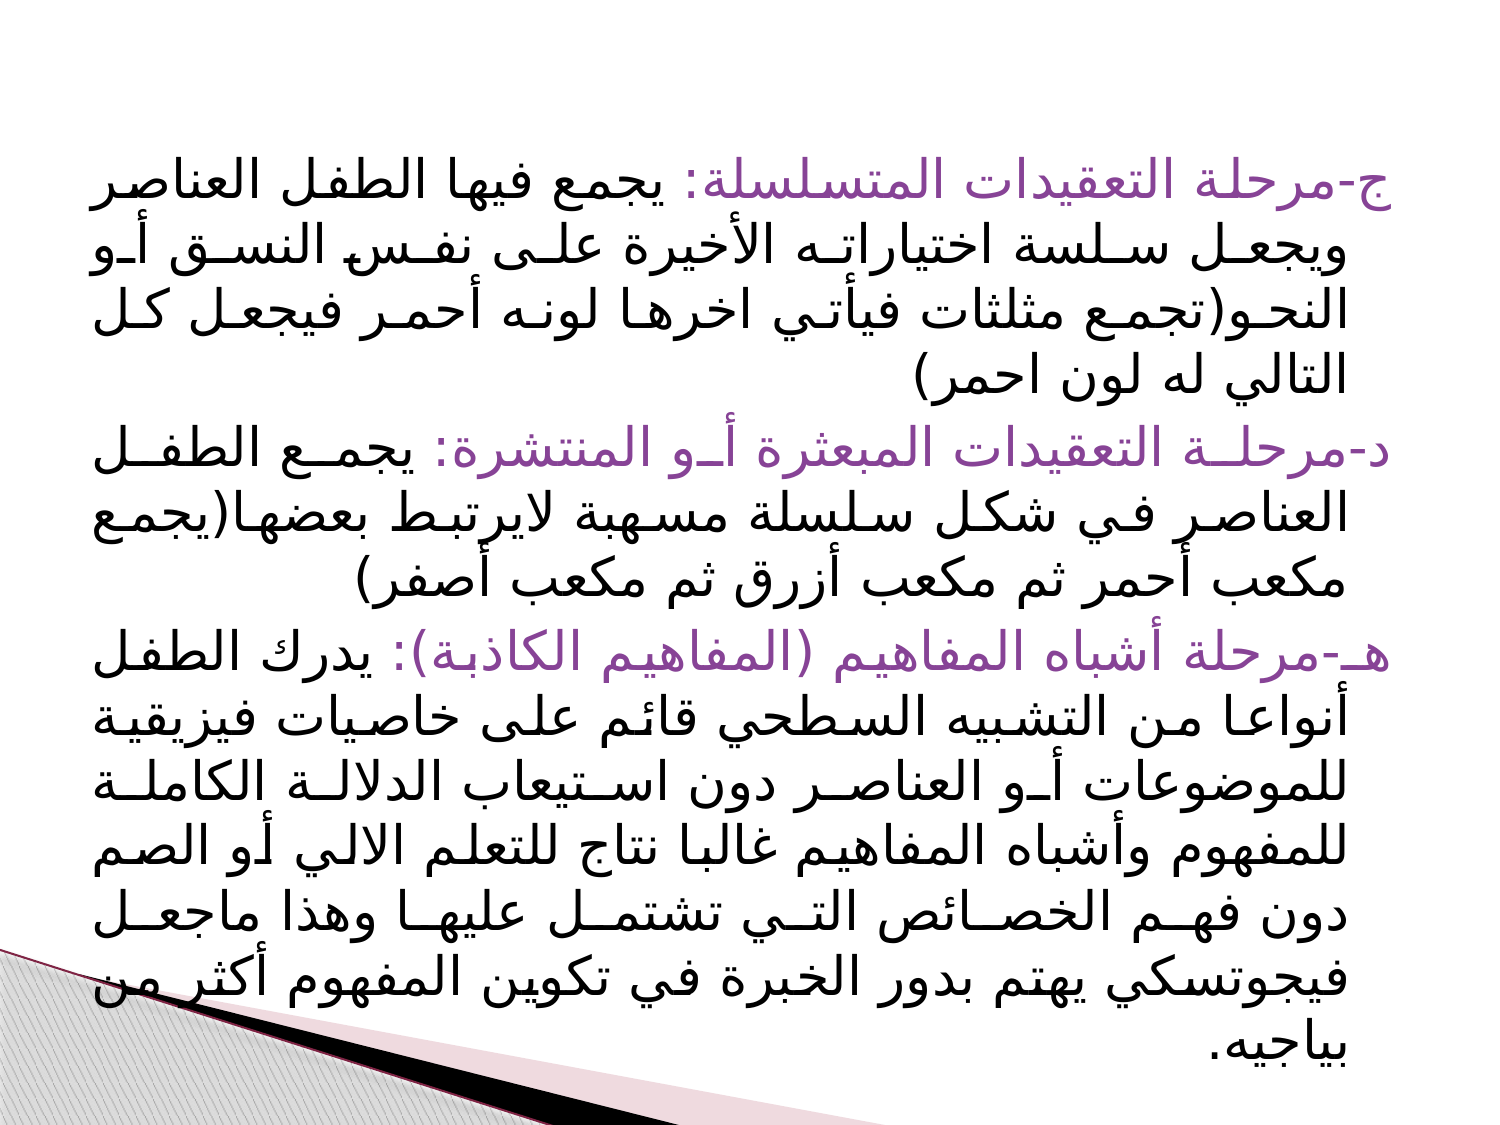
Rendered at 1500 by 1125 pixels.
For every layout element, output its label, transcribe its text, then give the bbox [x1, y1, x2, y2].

list ج-مرحلة التعقيدات المتسلسلة: يجمع فيها الطفل العناصر ويجعل سلسة اختياراته الأخيرة على نفس النسق أو النحو(تجمع مثلثات فيأتي اخرها لونه أحمر فيجعل كل التالي له لون احمر) د-مرحلة التعقيدات المبعثرة أو المنتشرة: يجمع الطفل العناصر في شكل سلسلة مسهبة لايرتبط بعضها(يجمع مكعب أحمر ثم مكعب أزرق ثم مكعب أصفر) هـ-مرحلة أشباه المفاهيم (المفاهيم الكاذبة): يدرك الطفل أنواعا من التشبيه السطحي قائم على خاصيات فيزيقية للموضوعات أو العناصر دون استيعاب الدلالة الكاملة للمفهوم وأشباه المفاهيم غالبا نتاج للتعلم الالي أو الصم دون فهم الخصائص التي تشتمل عليها وهذا ماجعل فيجوتسكي يهتم بدور الخبرة في تكوين المفهوم أكثر من بياجيه. [76, 137, 1425, 905]
